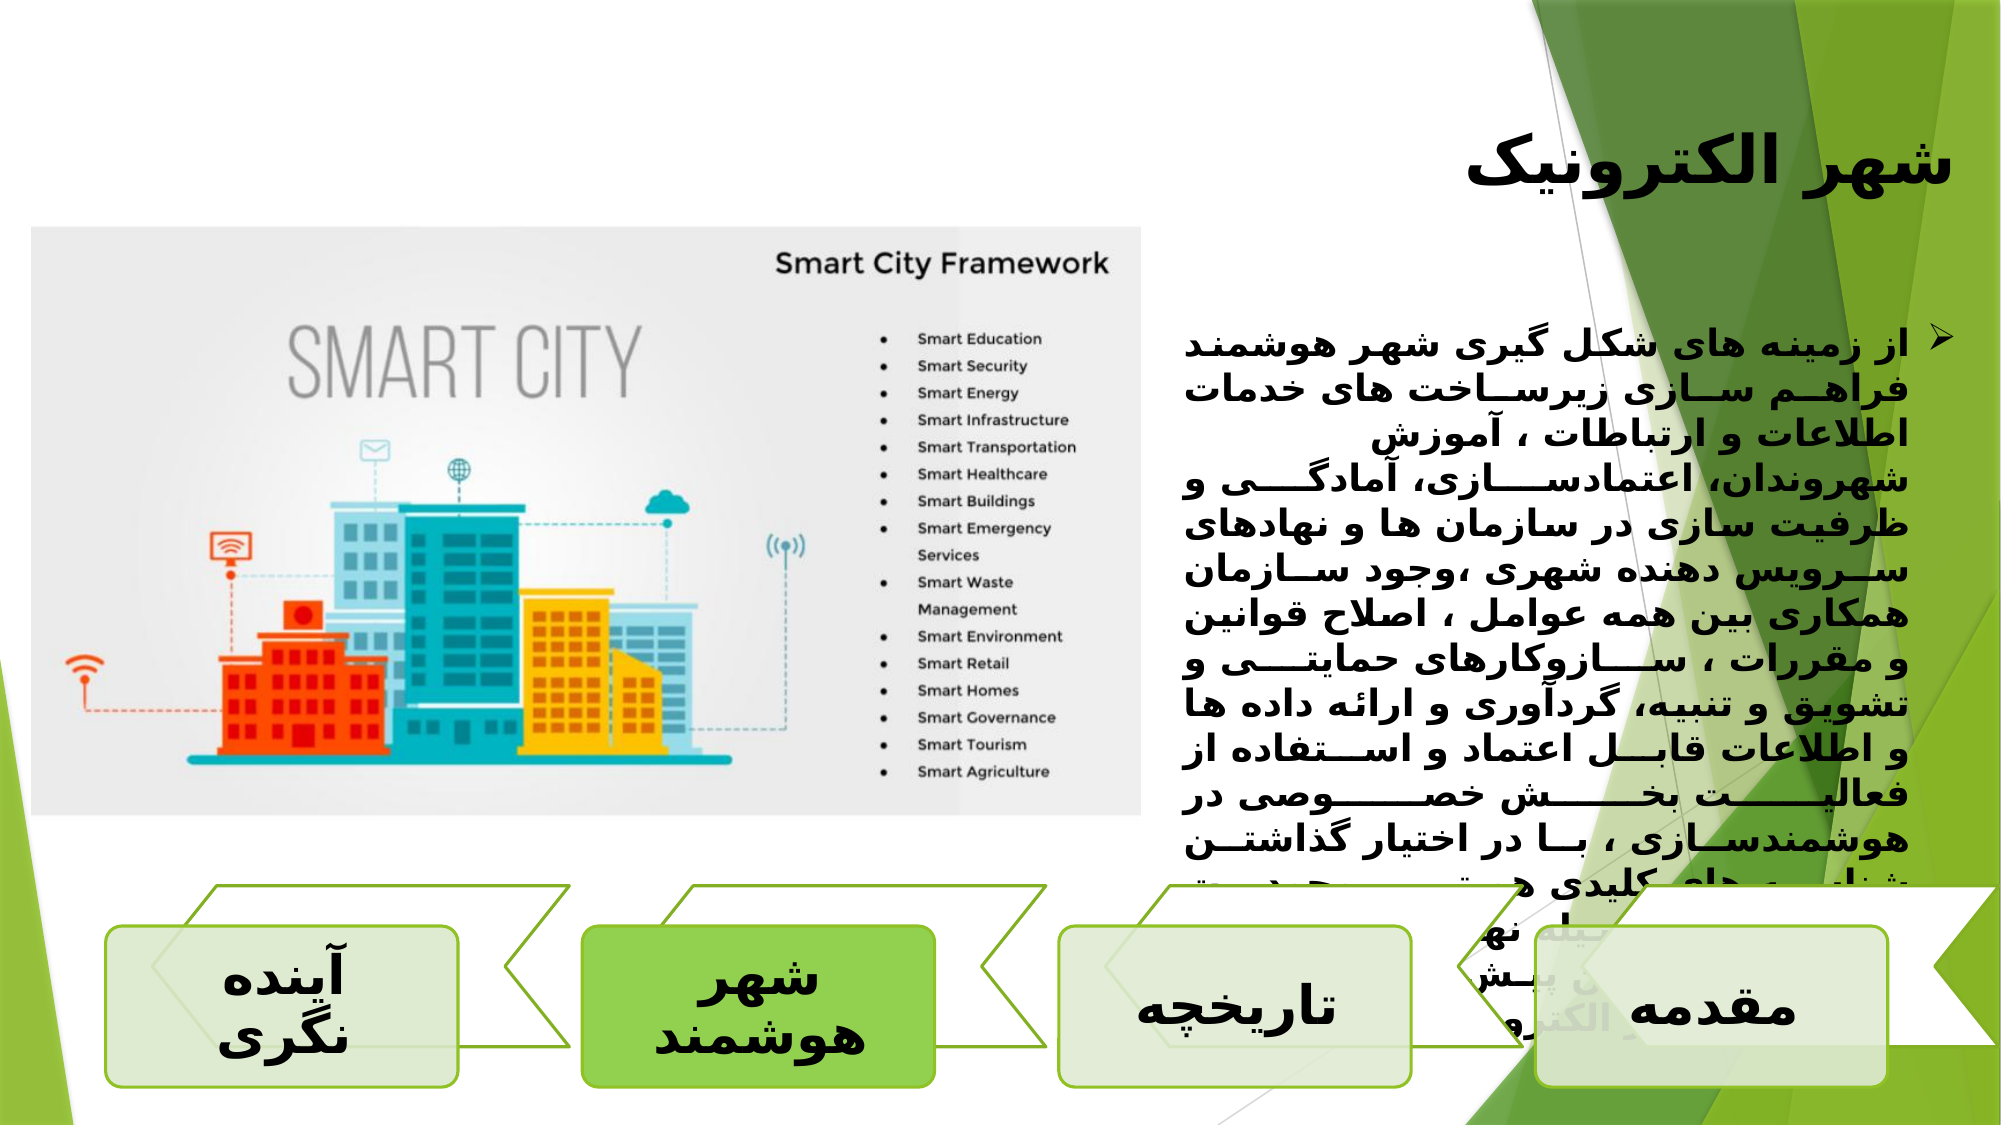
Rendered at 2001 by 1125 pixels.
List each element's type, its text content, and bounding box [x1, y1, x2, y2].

text_box از زمینه های شکل گیری شهر هوشمند فراهم سازی زیرساخت های خدمات اطلاعات و ارتباطات ، آموزش شهروندان، اعتمادسازی، آمادگی و ظرفیت سازی در سازمان ها و نهادهای سرویس دهنده شهری ،وجود سازمان همکاری بین همه عوامل ، اصلاح قوانین و مقررات ، سازوکارهای حمایتی و تشویق و تنبیه، گردآوری و ارائه داده ها و اطلاعات قابل اعتماد و استفاده از فعالیت بخش خصوصی در هوشمندسازی ، با در اختیار گذاشتن شناسه های کلیدی هویتی موجودیت های شهر به وسیله نهادهای حاکمیتی، از جمله مهمترین پیش نیازهای تبدیل شهربه یک شهر الکترونیک است [1168, 311, 1972, 827]
text_box شهر الکترونیک [1108, 109, 1972, 205]
picture [30, 204, 1142, 829]
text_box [104, 827, 2000, 1125]
